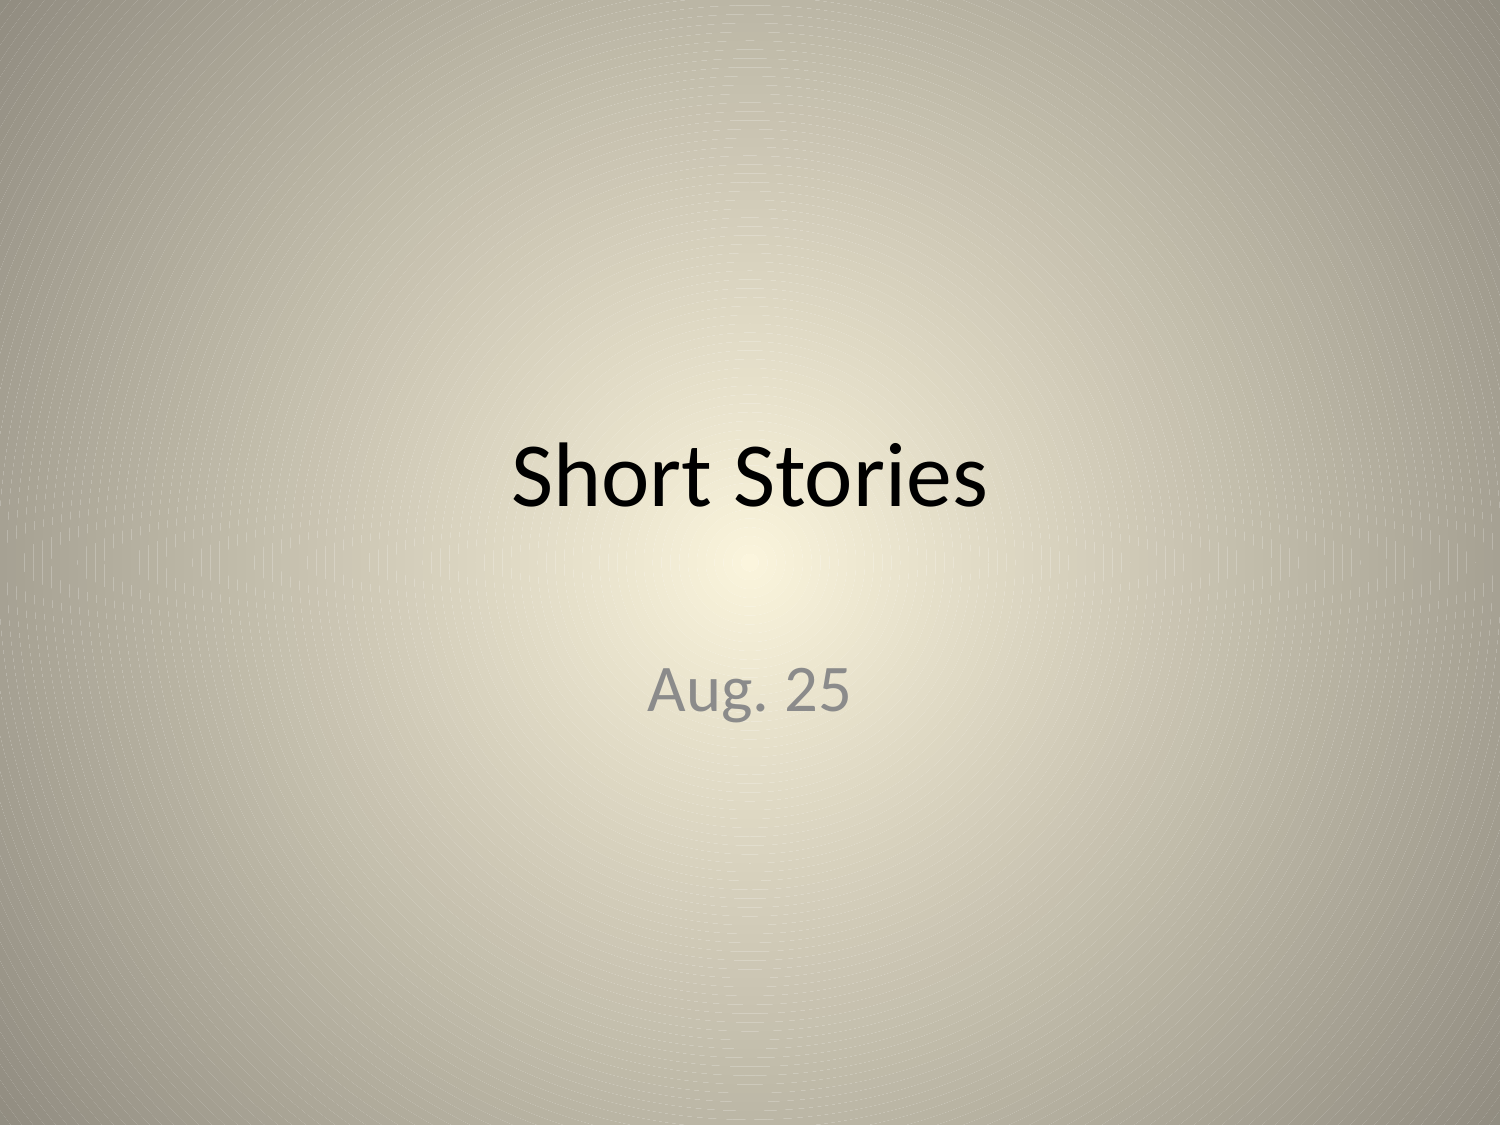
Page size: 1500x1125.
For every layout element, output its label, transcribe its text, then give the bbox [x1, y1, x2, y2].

title Short Stories [112, 349, 1388, 591]
subtitle Aug. 25 [225, 637, 1275, 925]
